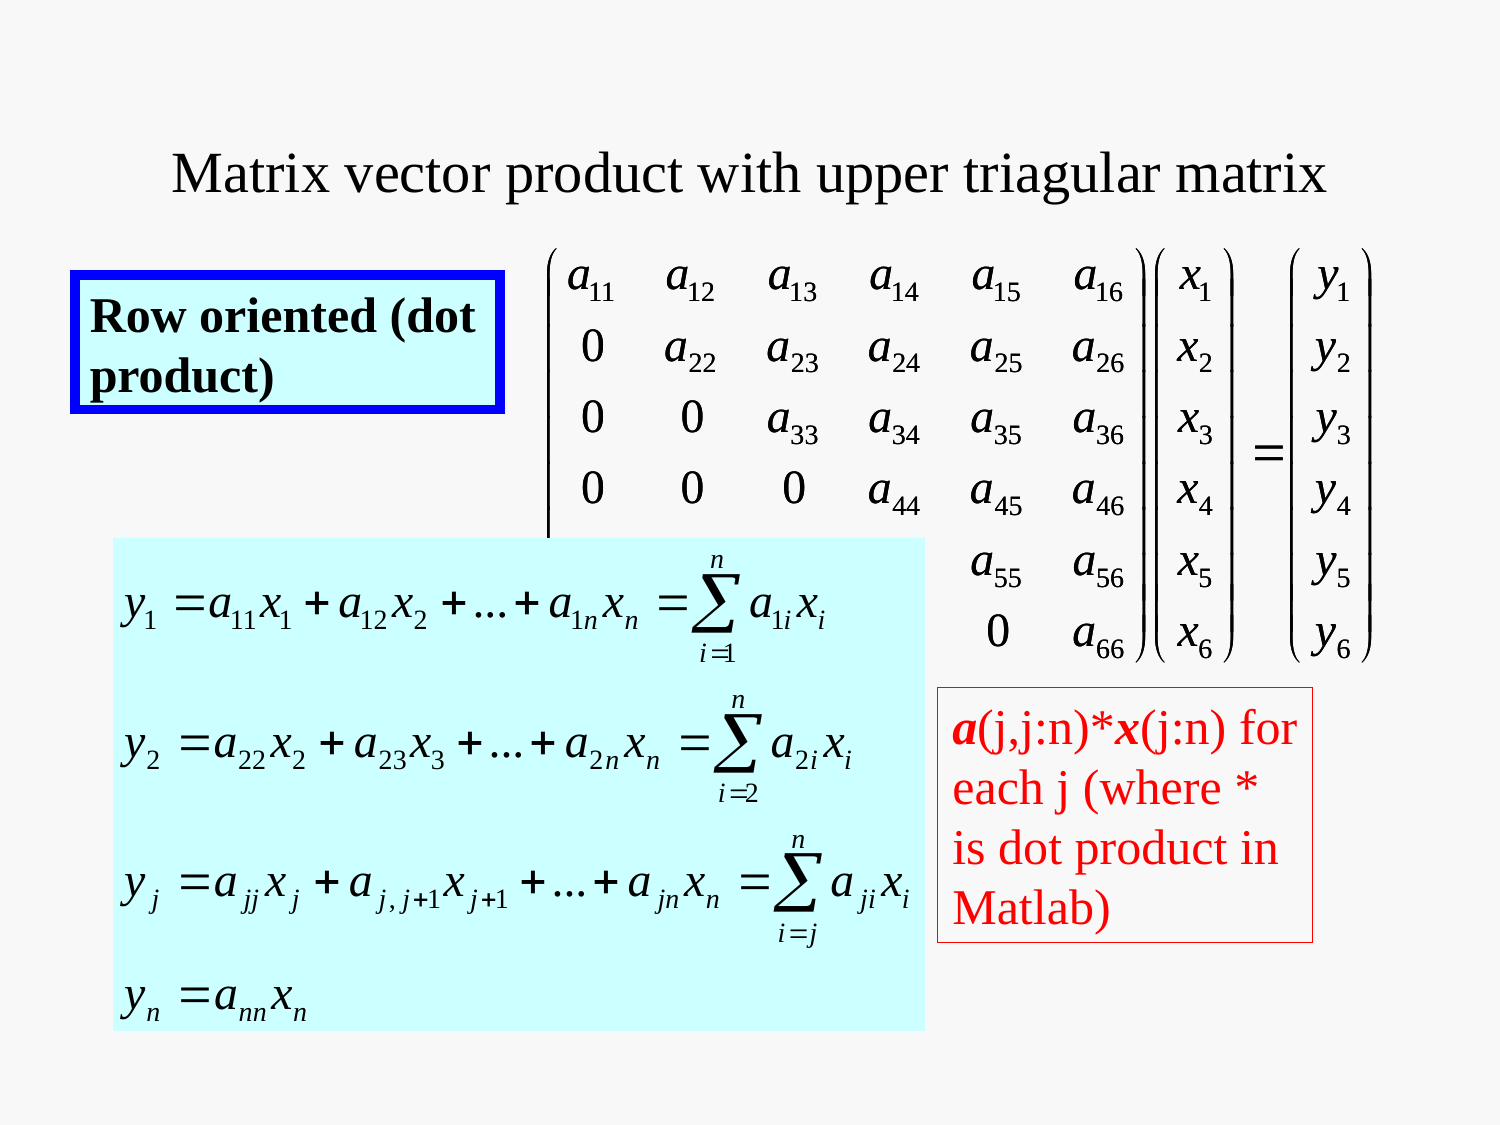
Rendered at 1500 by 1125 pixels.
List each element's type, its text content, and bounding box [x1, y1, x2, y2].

text_box a(j,j:n)*x(j:n) for each j (where * is dot product in Matlab) [937, 687, 1313, 943]
title Matrix vector product with upper triagular matrix [112, 74, 1388, 263]
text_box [112, 537, 926, 1032]
text_box Row oriented (dot product) [75, 274, 500, 410]
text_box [537, 237, 1388, 675]
